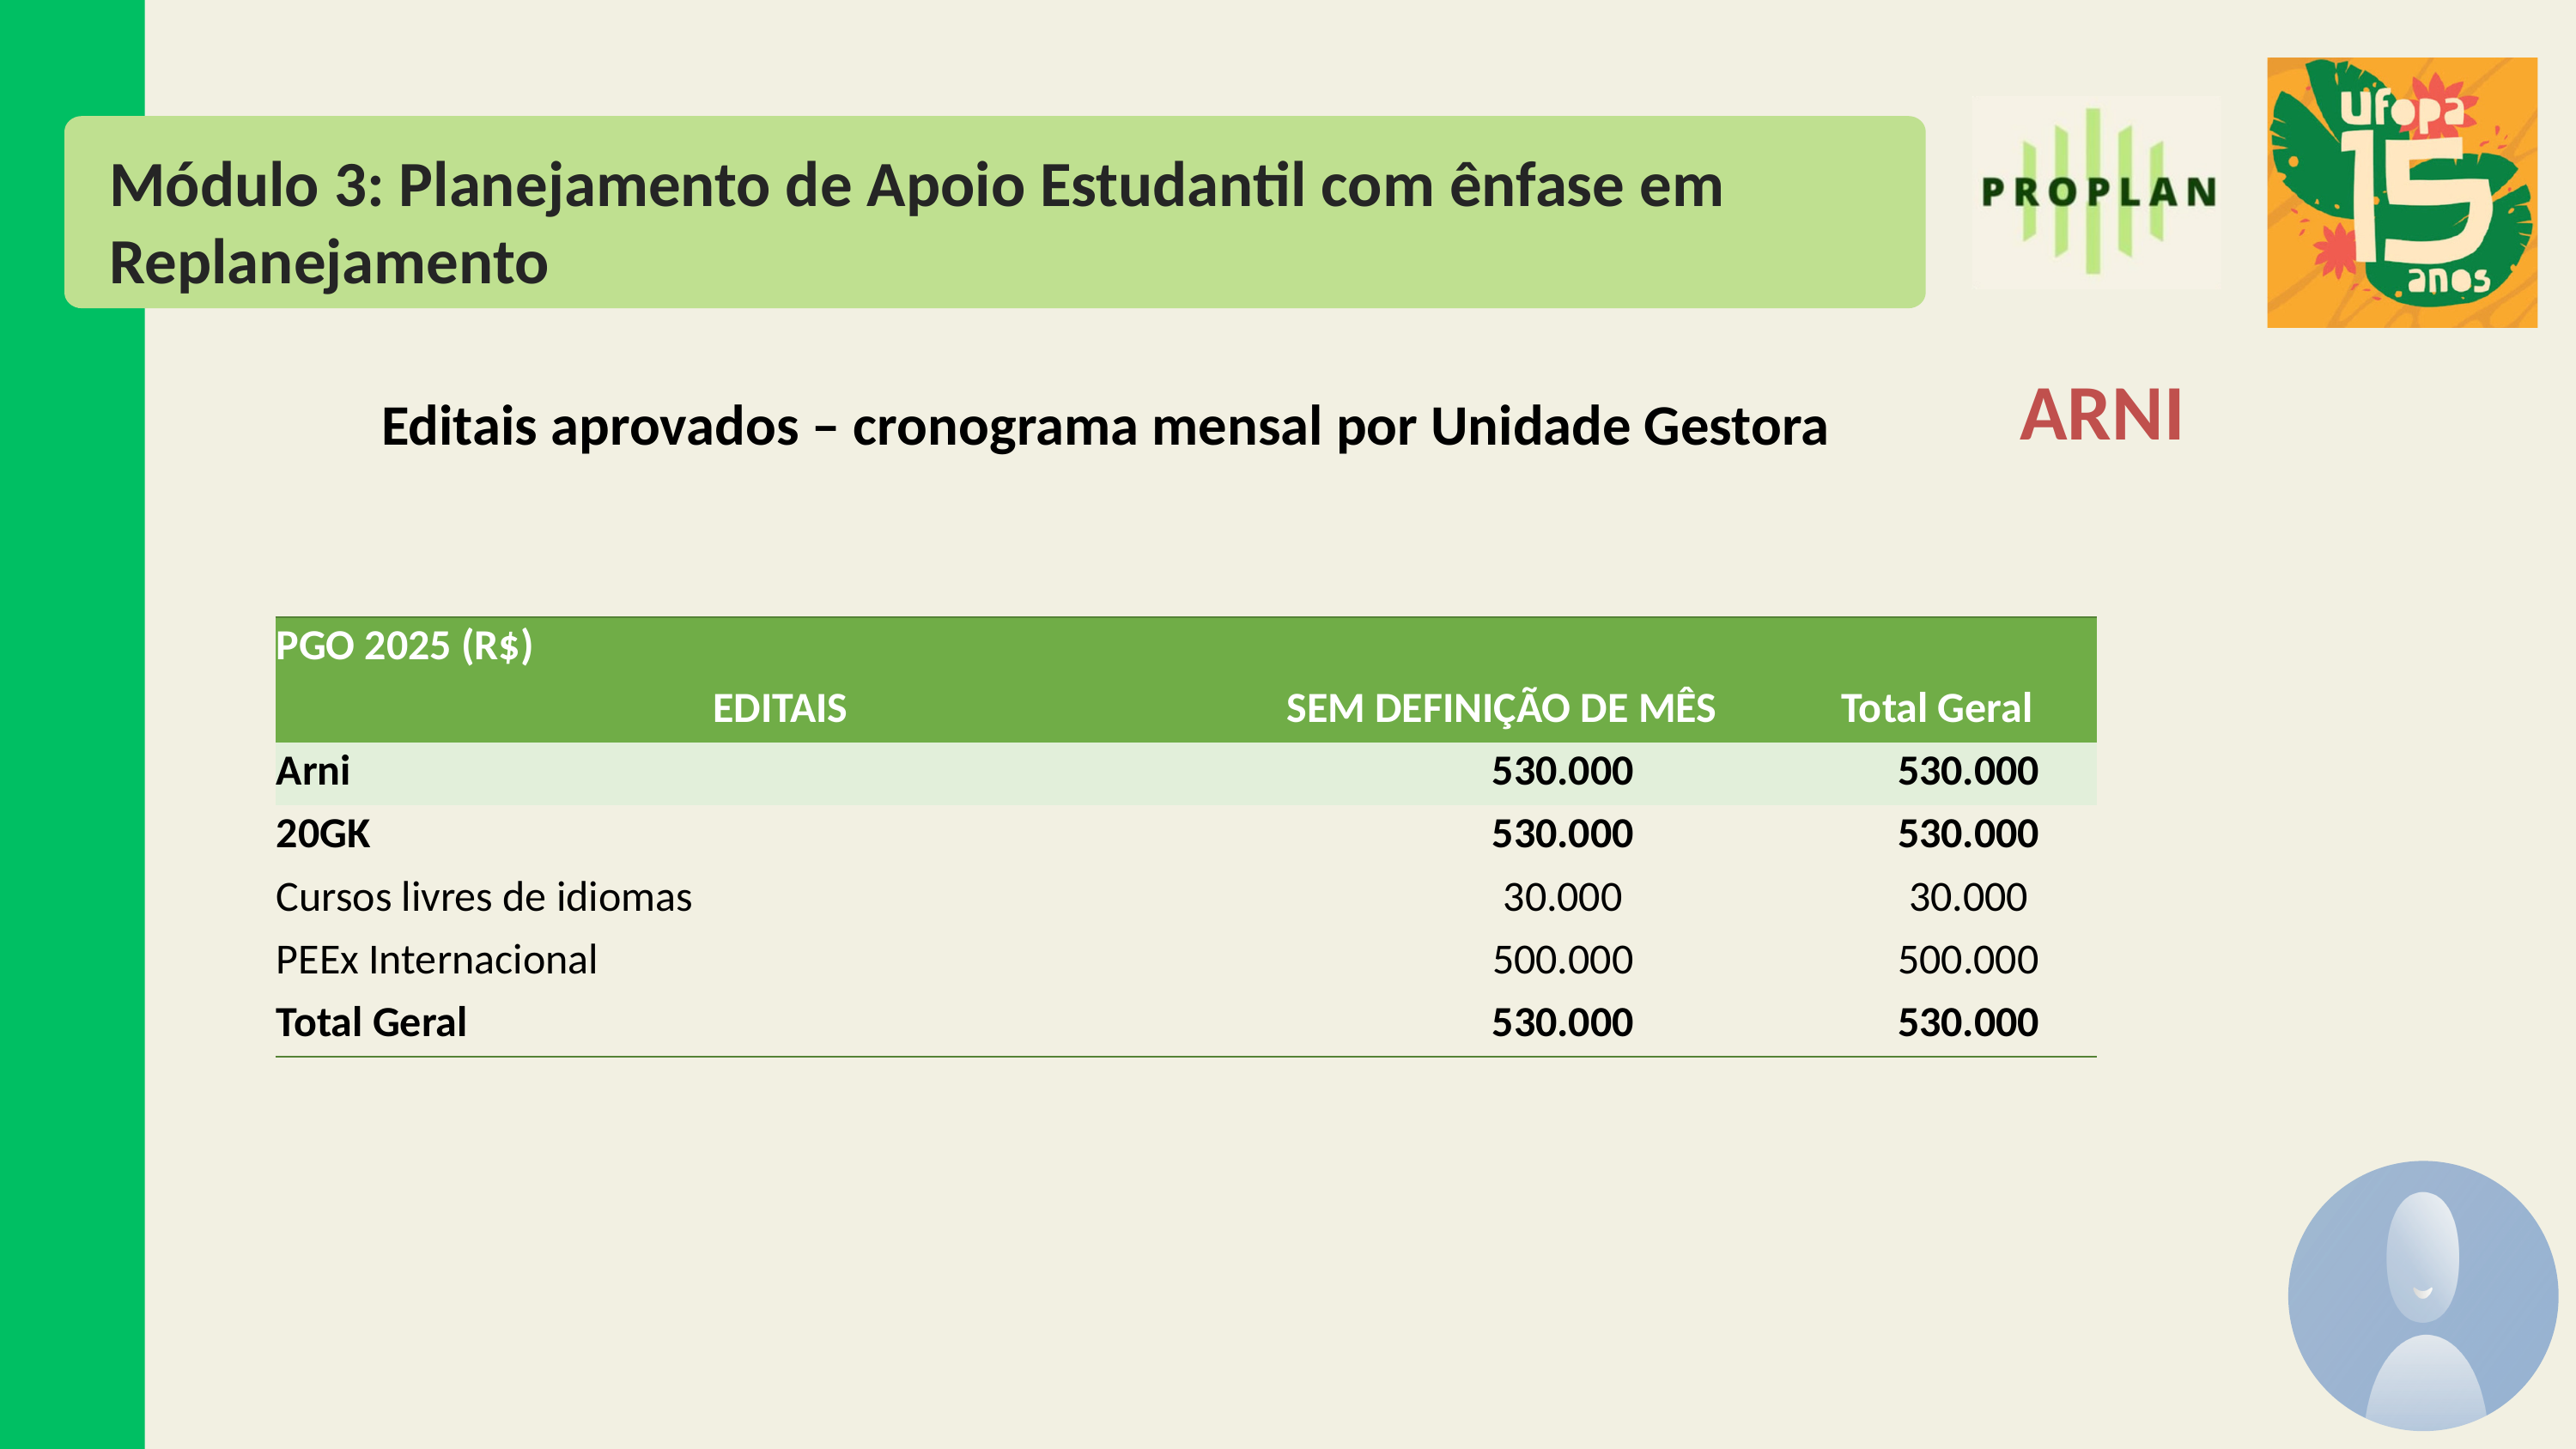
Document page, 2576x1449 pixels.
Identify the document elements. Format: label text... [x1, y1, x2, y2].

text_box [0, 0, 145, 1449]
table_header PGO 2025 (R$) [276, 618, 1285, 680]
table_cell 530.000 [1285, 805, 1840, 868]
text_box [1971, 96, 2221, 289]
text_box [64, 115, 1926, 309]
table_cell Total Geral [276, 994, 1285, 1056]
text_box Editais aprovados – cronograma mensal por Unidade Gestora [368, 380, 1971, 463]
table_cell EDITAIS [276, 680, 1285, 743]
table_cell Cursos livres de idiomas [276, 868, 1285, 931]
table_cell PEEx Internacional [276, 931, 1285, 994]
table_cell 500.000 [1840, 931, 2097, 994]
table_cell 530.000 [1285, 743, 1840, 805]
table_cell 20GK [276, 805, 1285, 868]
table_cell 530.000 [1840, 743, 2097, 805]
table_cell 530.000 [1840, 805, 2097, 868]
table_cell 500.000 [1285, 931, 1840, 994]
table_cell 30.000 [1285, 868, 1840, 931]
table_cell 30.000 [1840, 868, 2097, 931]
table_cell SEM DEFINIÇÃO DE MÊS [1285, 680, 1840, 743]
table_header [1840, 618, 2097, 680]
table_cell Arni [276, 743, 1285, 805]
table_cell 530.000 [1840, 994, 2097, 1056]
text_box ARNI [1971, 355, 2233, 463]
table_header [1285, 618, 1840, 680]
text_box [2267, 58, 2538, 328]
table_cell Total Geral [1840, 680, 2097, 743]
table_cell 530.000 [1285, 994, 1840, 1056]
picture [2287, 1161, 2559, 1432]
